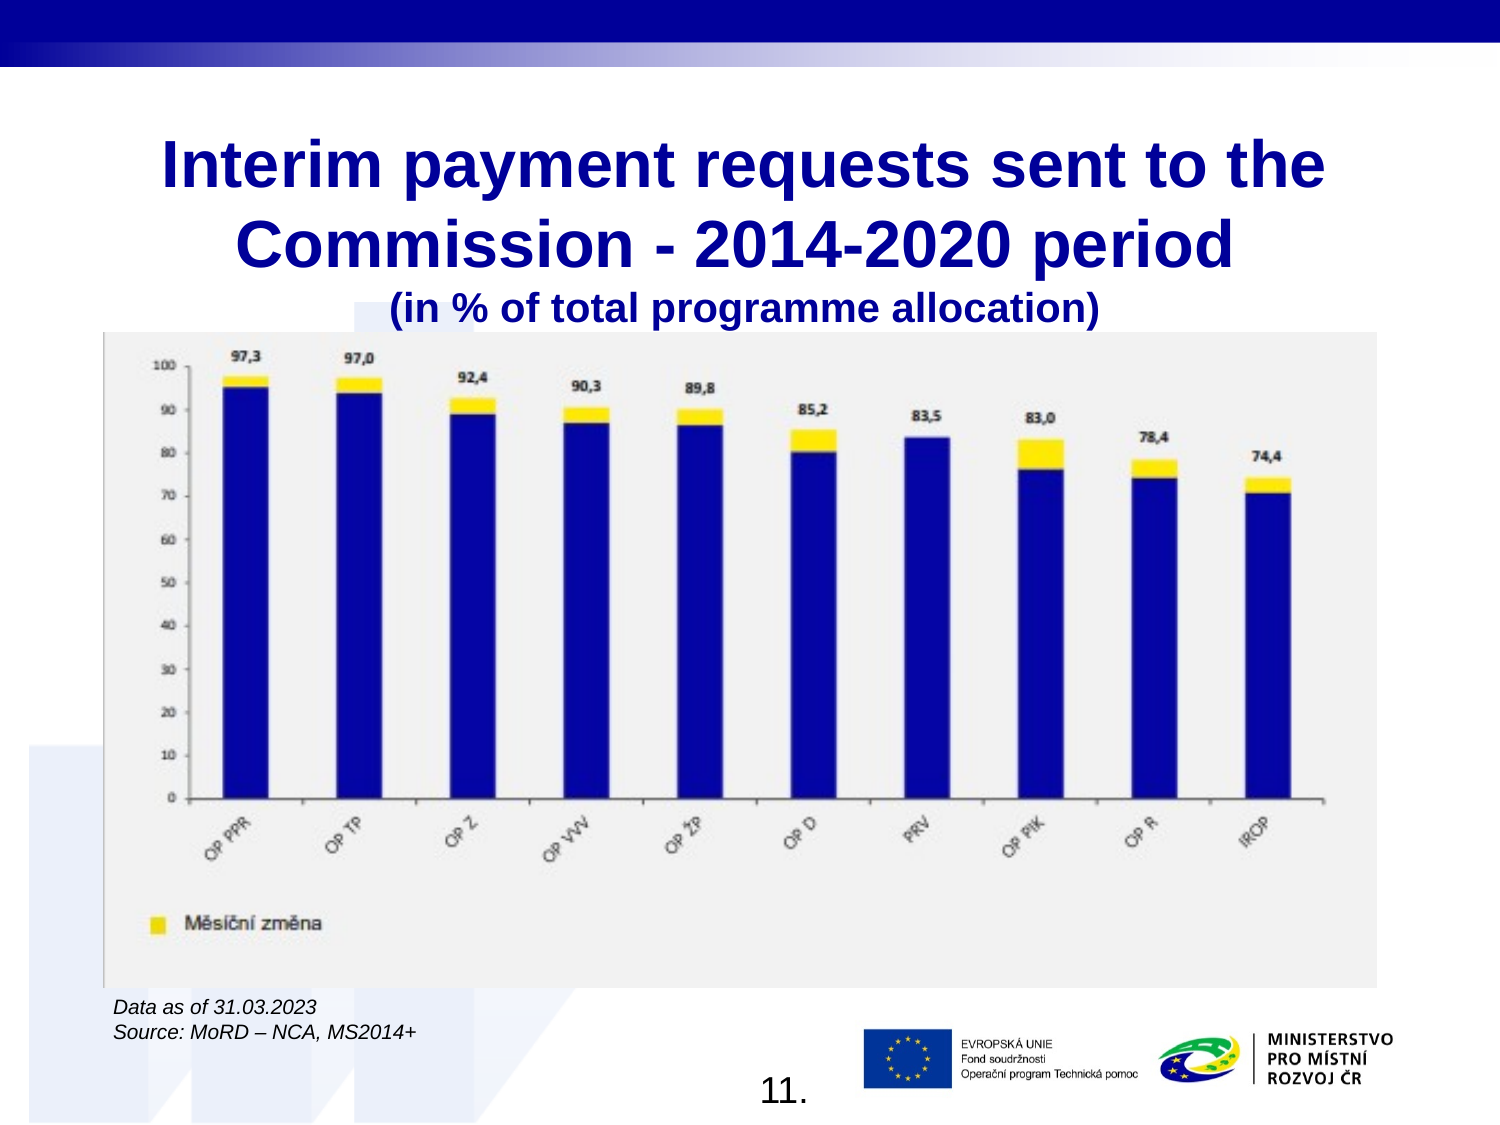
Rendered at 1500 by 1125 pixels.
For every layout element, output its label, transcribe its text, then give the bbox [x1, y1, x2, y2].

text_box 11. [744, 1059, 828, 1119]
picture [102, 331, 1377, 988]
title Interim payment requests sent to the Commission - 2014-2020 period (in % of total programme allocation) [64, 113, 1425, 332]
list [64, 332, 1425, 1016]
text_box Data as of 31.03.2023 Source: MoRD – NCA, MS2014+ [98, 1016, 479, 1052]
picture [29, 302, 1412, 1125]
